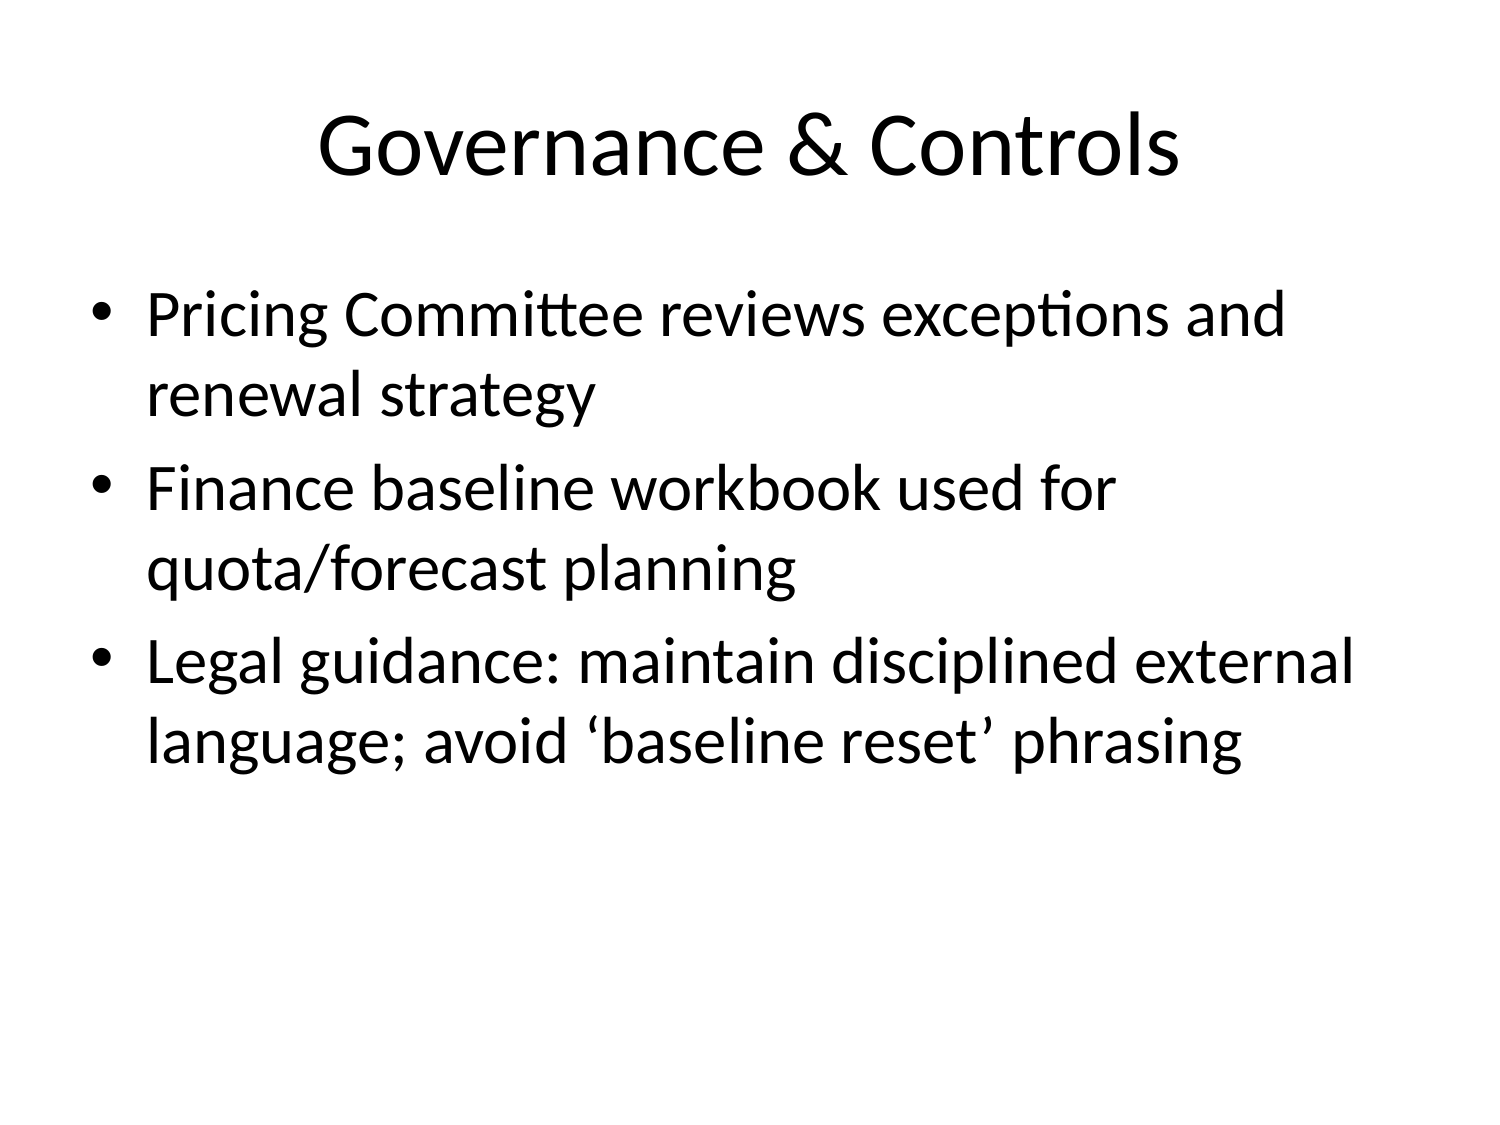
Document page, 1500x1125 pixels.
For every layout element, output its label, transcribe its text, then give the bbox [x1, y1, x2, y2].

list Pricing Committee reviews exceptions and renewal strategy Finance baseline workbook used for quota/forecast planning Legal guidance: maintain disciplined external language; avoid ‘baseline reset’ phrasing [75, 262, 1425, 1005]
title Governance & Controls [75, 45, 1425, 233]
